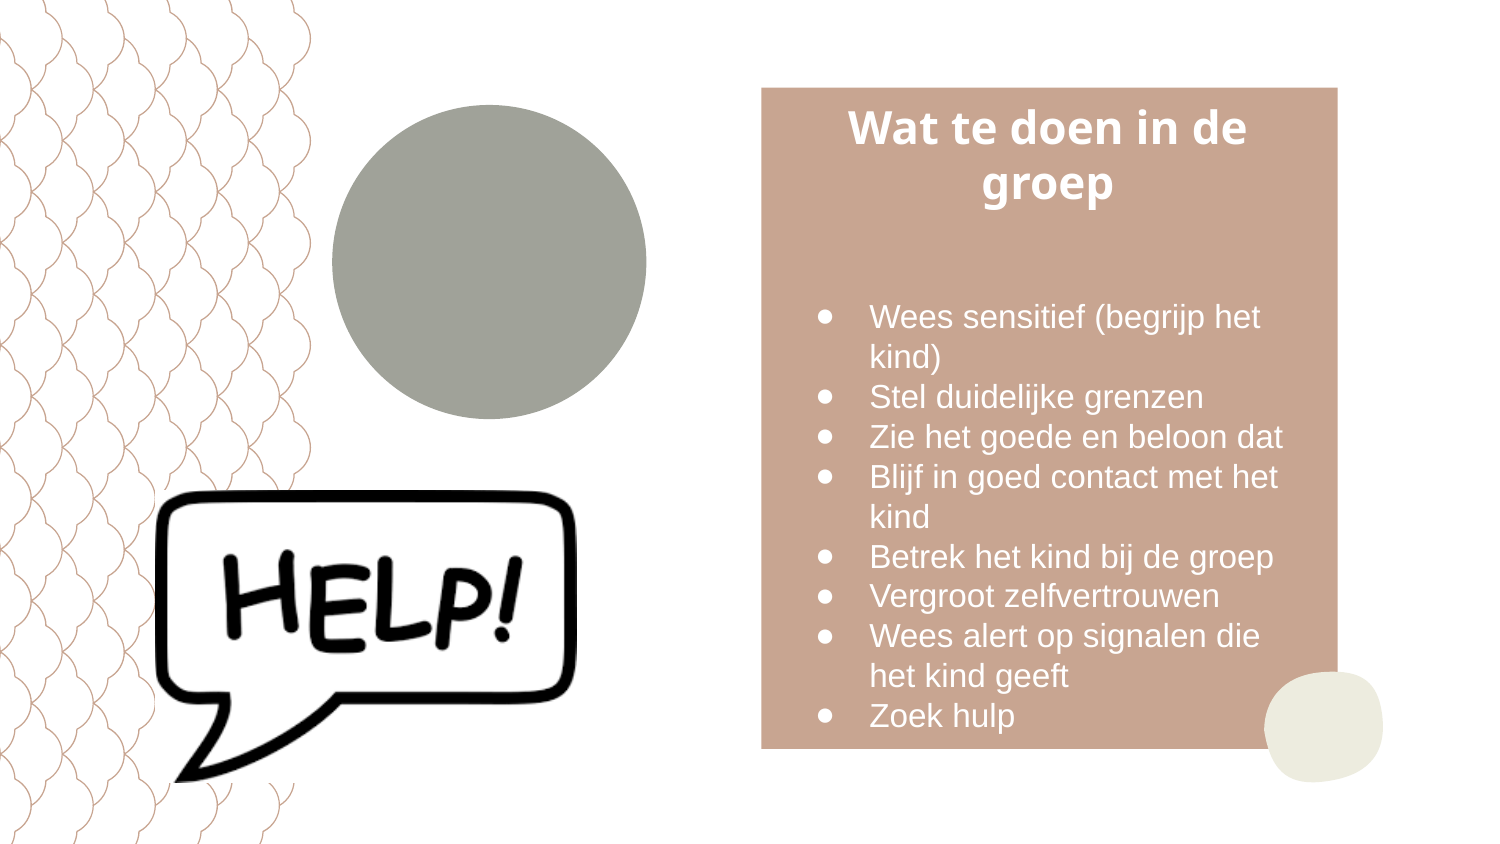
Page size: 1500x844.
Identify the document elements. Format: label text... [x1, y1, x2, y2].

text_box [0, 0, 312, 844]
text_box [1264, 671, 1383, 783]
picture [155, 489, 577, 783]
text_box Wees sensitief (begrijp het kind) Stel duidelijke grenzen Zie het goede en beloon dat Blijf in goed contact met het kind Betrek het kind bij de groep Vergroot zelfvertrouwen Wees alert op signalen die het kind geeft Zoek hulp [779, 280, 1320, 700]
text_box Wat te doen in de groep [765, 110, 1331, 197]
text_box [761, 87, 1338, 749]
text_box [332, 104, 647, 420]
